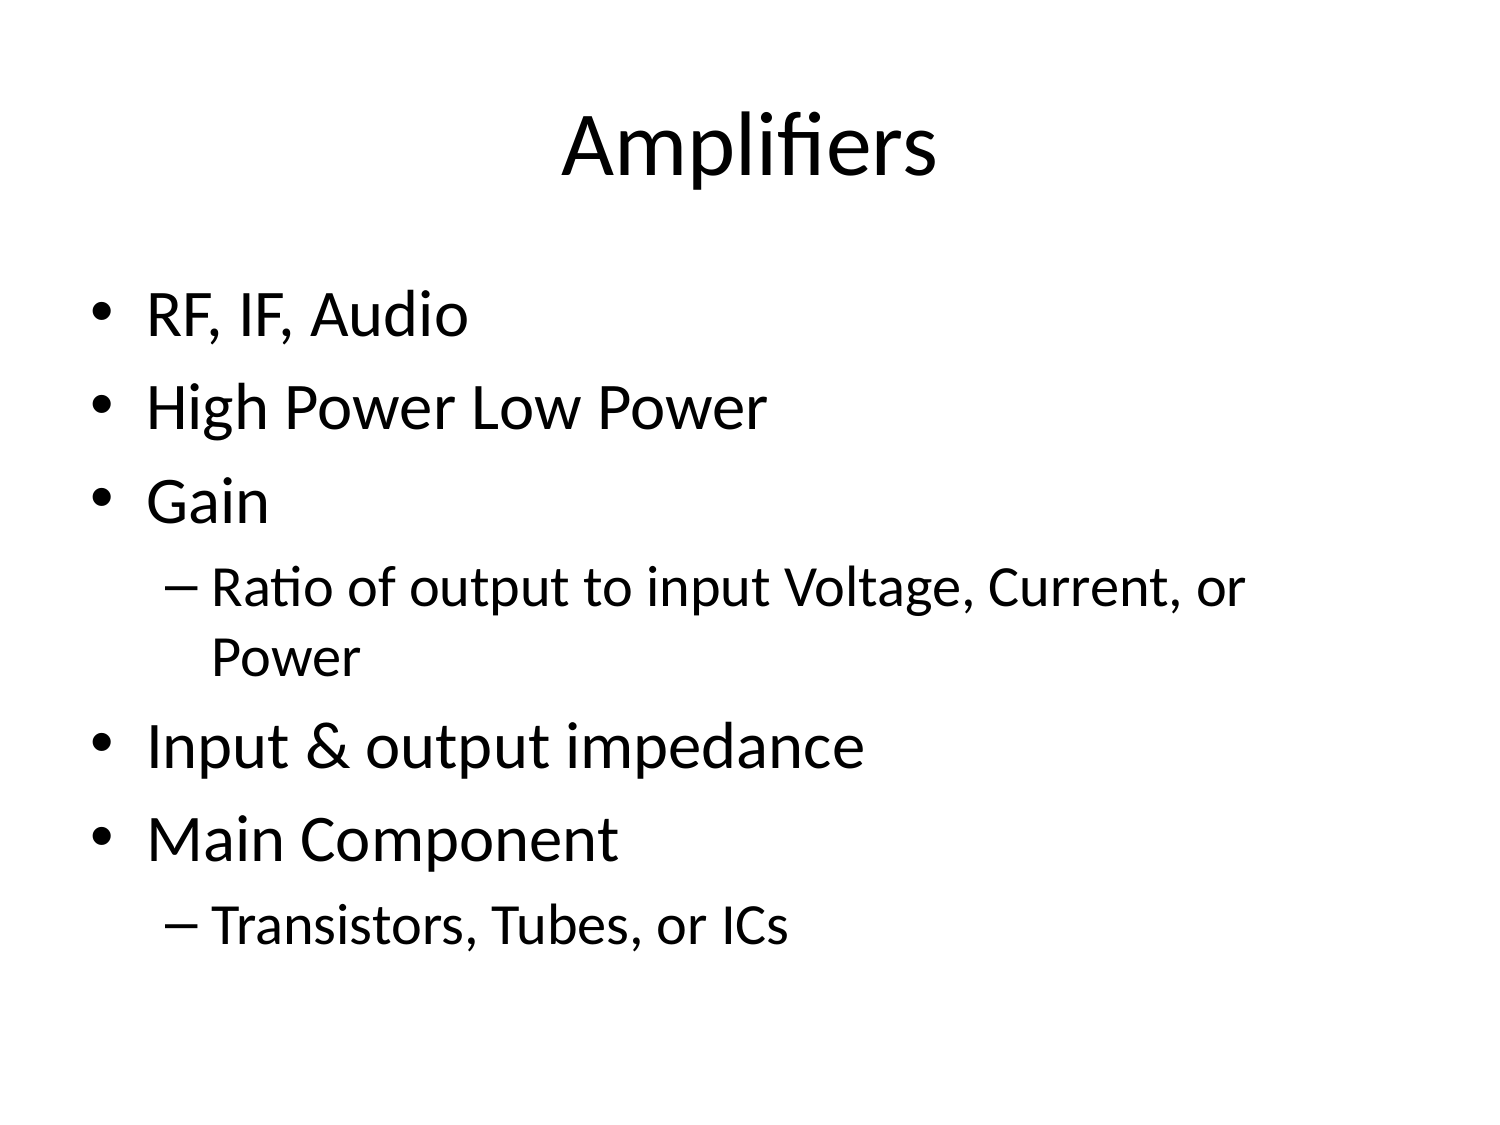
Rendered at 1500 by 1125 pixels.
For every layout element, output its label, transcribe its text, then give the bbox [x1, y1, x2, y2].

title Amplifiers [75, 45, 1425, 233]
list RF, IF, Audio High Power Low Power Gain Ratio of output to input Voltage, Current, or Power Input & output impedance Main Component Transistors, Tubes, or ICs [75, 262, 1425, 1005]
